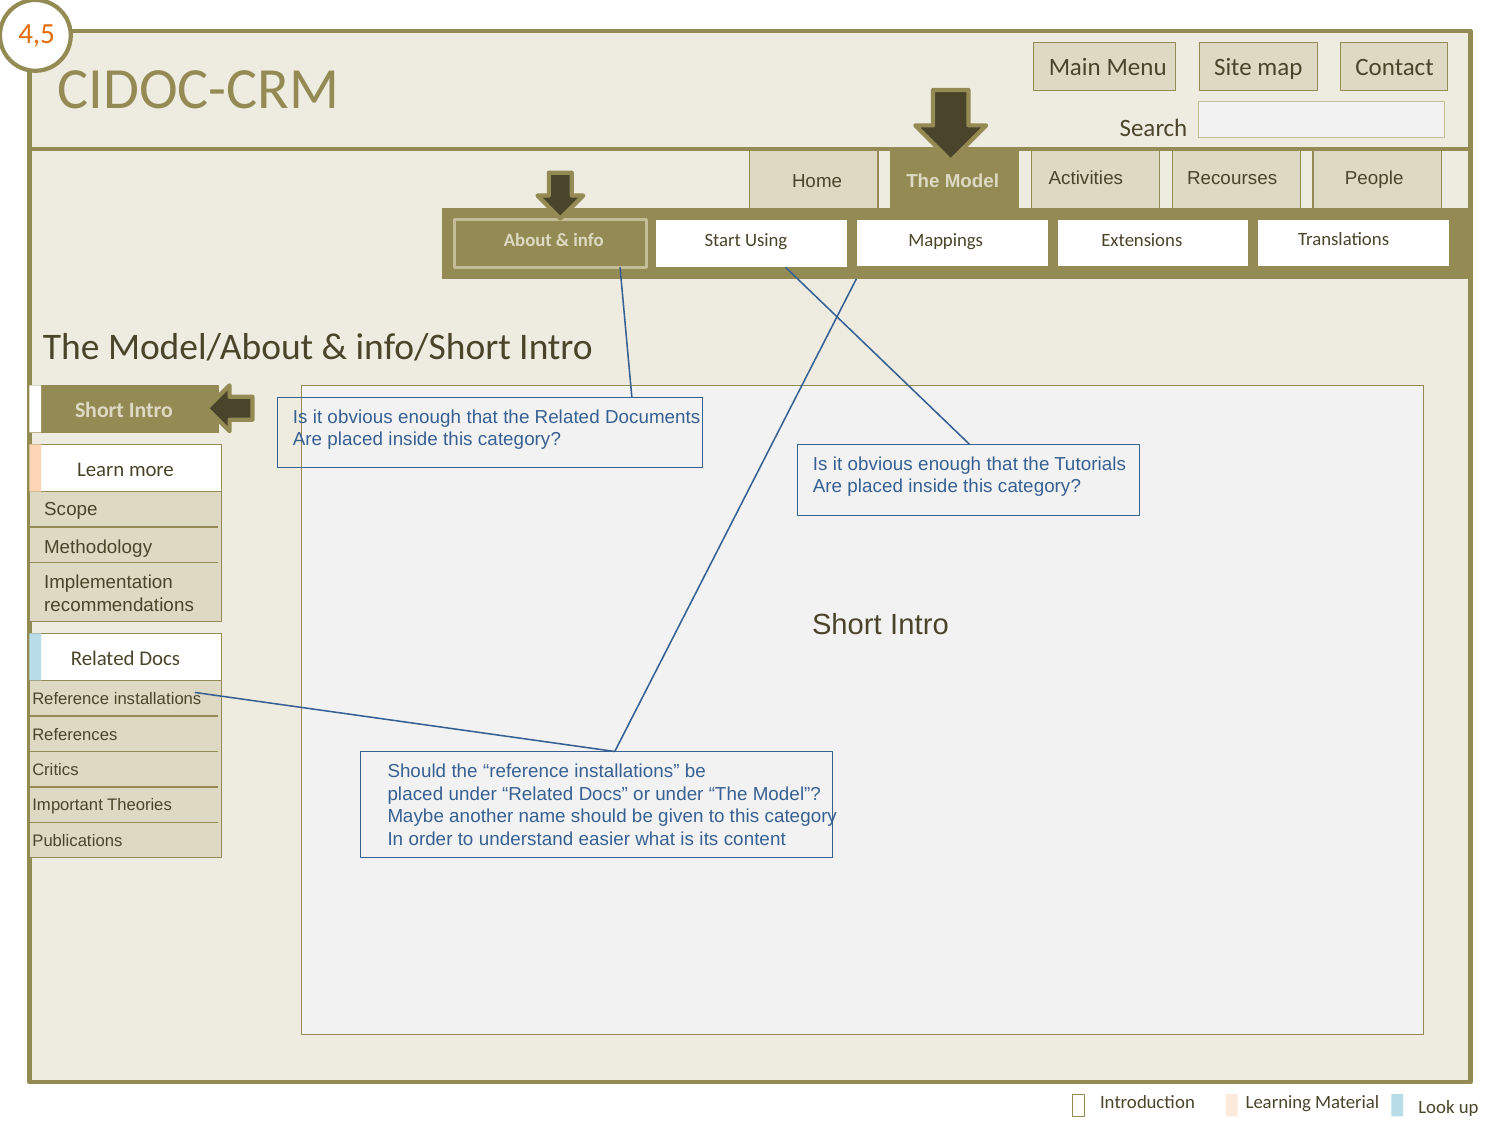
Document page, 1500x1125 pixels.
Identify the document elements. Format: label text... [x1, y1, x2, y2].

text_box [943, 157, 958, 163]
text_box Translations [1283, 219, 1450, 257]
text_box Methodology [29, 534, 211, 562]
text_box References [17, 715, 189, 751]
text_box [653, 218, 849, 269]
text_box [1311, 157, 1443, 206]
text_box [194, 692, 609, 752]
text_box [1055, 218, 1251, 269]
text_box Short Intro [861, 597, 965, 648]
text_box [1197, 100, 1447, 139]
text_box The Model/About & info/Short Intro [28, 314, 609, 375]
text_box [299, 383, 1425, 1037]
text_box Publications [17, 822, 199, 858]
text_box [619, 266, 633, 398]
text_box Implementation recommendations [29, 569, 211, 623]
text_box [358, 760, 835, 860]
text_box Recourses [1172, 158, 1299, 196]
text_box Look up [1403, 1087, 1494, 1125]
text_box Is it obvious enough that the Related Documents Are placed inside this category? [278, 397, 609, 457]
text_box [10, 0, 60, 7]
text_box [27, 442, 43, 494]
text_box [27, 383, 43, 435]
text_box [27, 29, 1473, 690]
text_box Critics [17, 751, 199, 786]
text_box Scope [29, 489, 211, 526]
text_box Learn more [43, 442, 223, 489]
text_box [1031, 41, 1177, 92]
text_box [614, 278, 857, 752]
text_box [1197, 41, 1319, 92]
text_box Learning Material [1230, 1082, 1395, 1120]
text_box CIDOC-CRM [43, 42, 355, 128]
text_box Main Menu [1034, 42, 1182, 88]
text_box The Model [891, 160, 1015, 199]
text_box [4, 57, 66, 73]
text_box [854, 218, 1050, 269]
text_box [785, 266, 970, 445]
text_box [913, 87, 989, 148]
text_box People [1330, 158, 1419, 196]
text_box [1395, 1092, 1403, 1118]
text_box Is it obvious enough that the Tutorials Are placed inside this category? [861, 444, 1141, 505]
text_box Search [1104, 103, 1203, 148]
text_box [275, 395, 609, 470]
text_box [204, 383, 255, 434]
text_box Related Docs [43, 631, 223, 678]
text_box Introduction [1085, 1082, 1210, 1120]
text_box [27, 761, 223, 860]
text_box Should the “reference installations” be placed under “Related Docs” or under “The Model”? Maybe another name should be given to this category In order to understand easier what is its content [372, 758, 857, 857]
text_box About & info [489, 219, 619, 258]
text_box Extensions [1086, 219, 1249, 258]
text_box [27, 631, 43, 683]
text_box [27, 281, 1473, 1084]
text_box [1256, 218, 1452, 269]
text_box Mappings [893, 219, 1060, 258]
text_box Short Intro [43, 383, 220, 435]
text_box [1070, 1092, 1085, 1118]
text_box [1338, 41, 1449, 92]
text_box [1170, 157, 1302, 206]
text_box [565, 206, 1473, 281]
text_box Important Theories [17, 786, 199, 822]
text_box Start Using [689, 219, 802, 258]
text_box Activities [1033, 158, 1139, 196]
text_box Home [777, 160, 858, 199]
text_box [1224, 1092, 1230, 1118]
text_box [748, 157, 880, 206]
text_box Site map [1199, 42, 1318, 88]
text_box [441, 206, 615, 281]
text_box Reference installations [17, 680, 278, 715]
text_box Contact [1340, 42, 1500, 88]
text_box [535, 170, 586, 221]
text_box 4,5 [3, 7, 160, 57]
text_box [1029, 157, 1162, 206]
text_box [861, 442, 1142, 517]
text_box [453, 218, 649, 269]
text_box [889, 157, 1021, 206]
text_box [27, 489, 223, 624]
